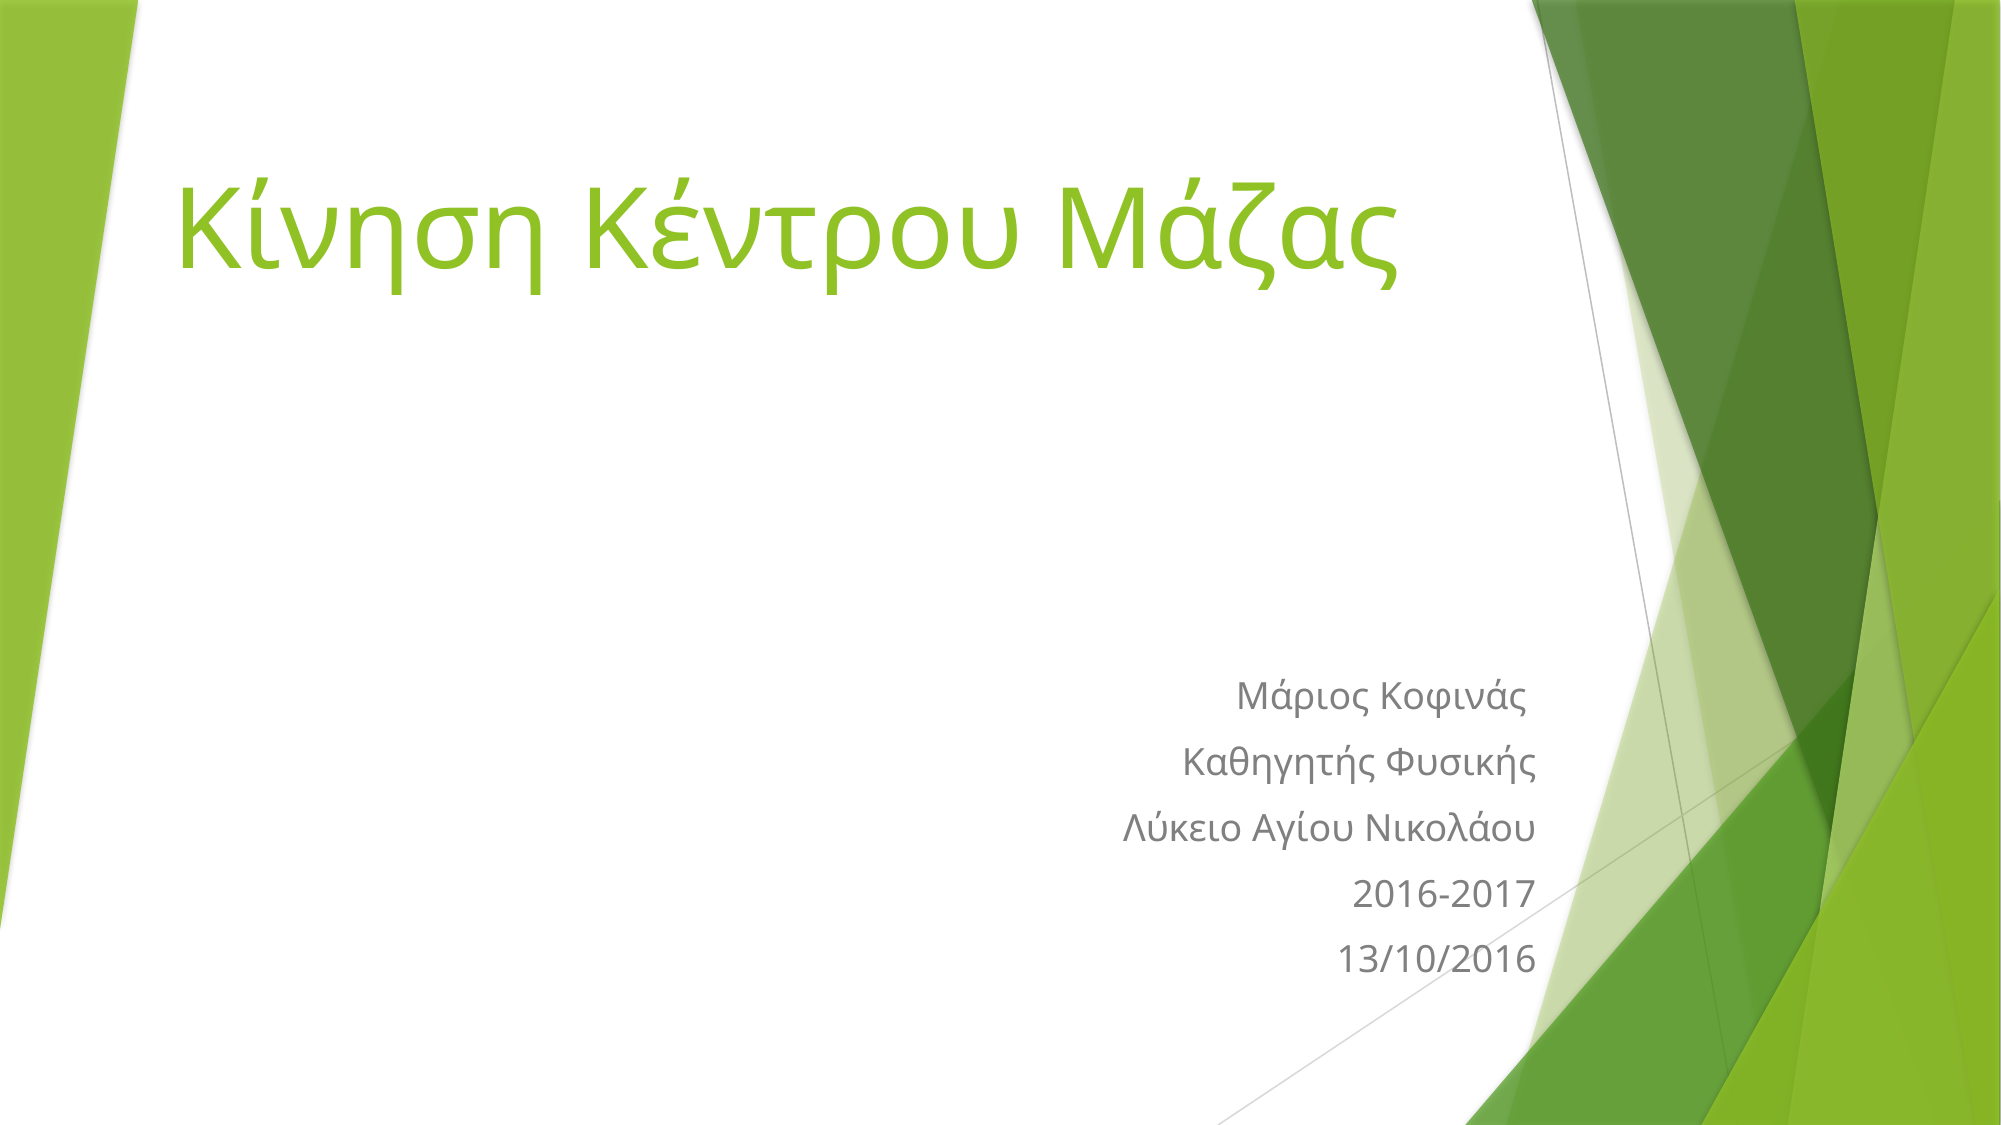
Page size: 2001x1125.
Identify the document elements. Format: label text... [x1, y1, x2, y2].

subtitle Μάριος Κοφινάς Καθηγητής Φυσικής Λύκειο Αγίου Νικολάου 2016-2017 13/10/2016 [247, 664, 1552, 1045]
title Κίνηση Κέντρου Μάζας [141, 28, 1416, 299]
